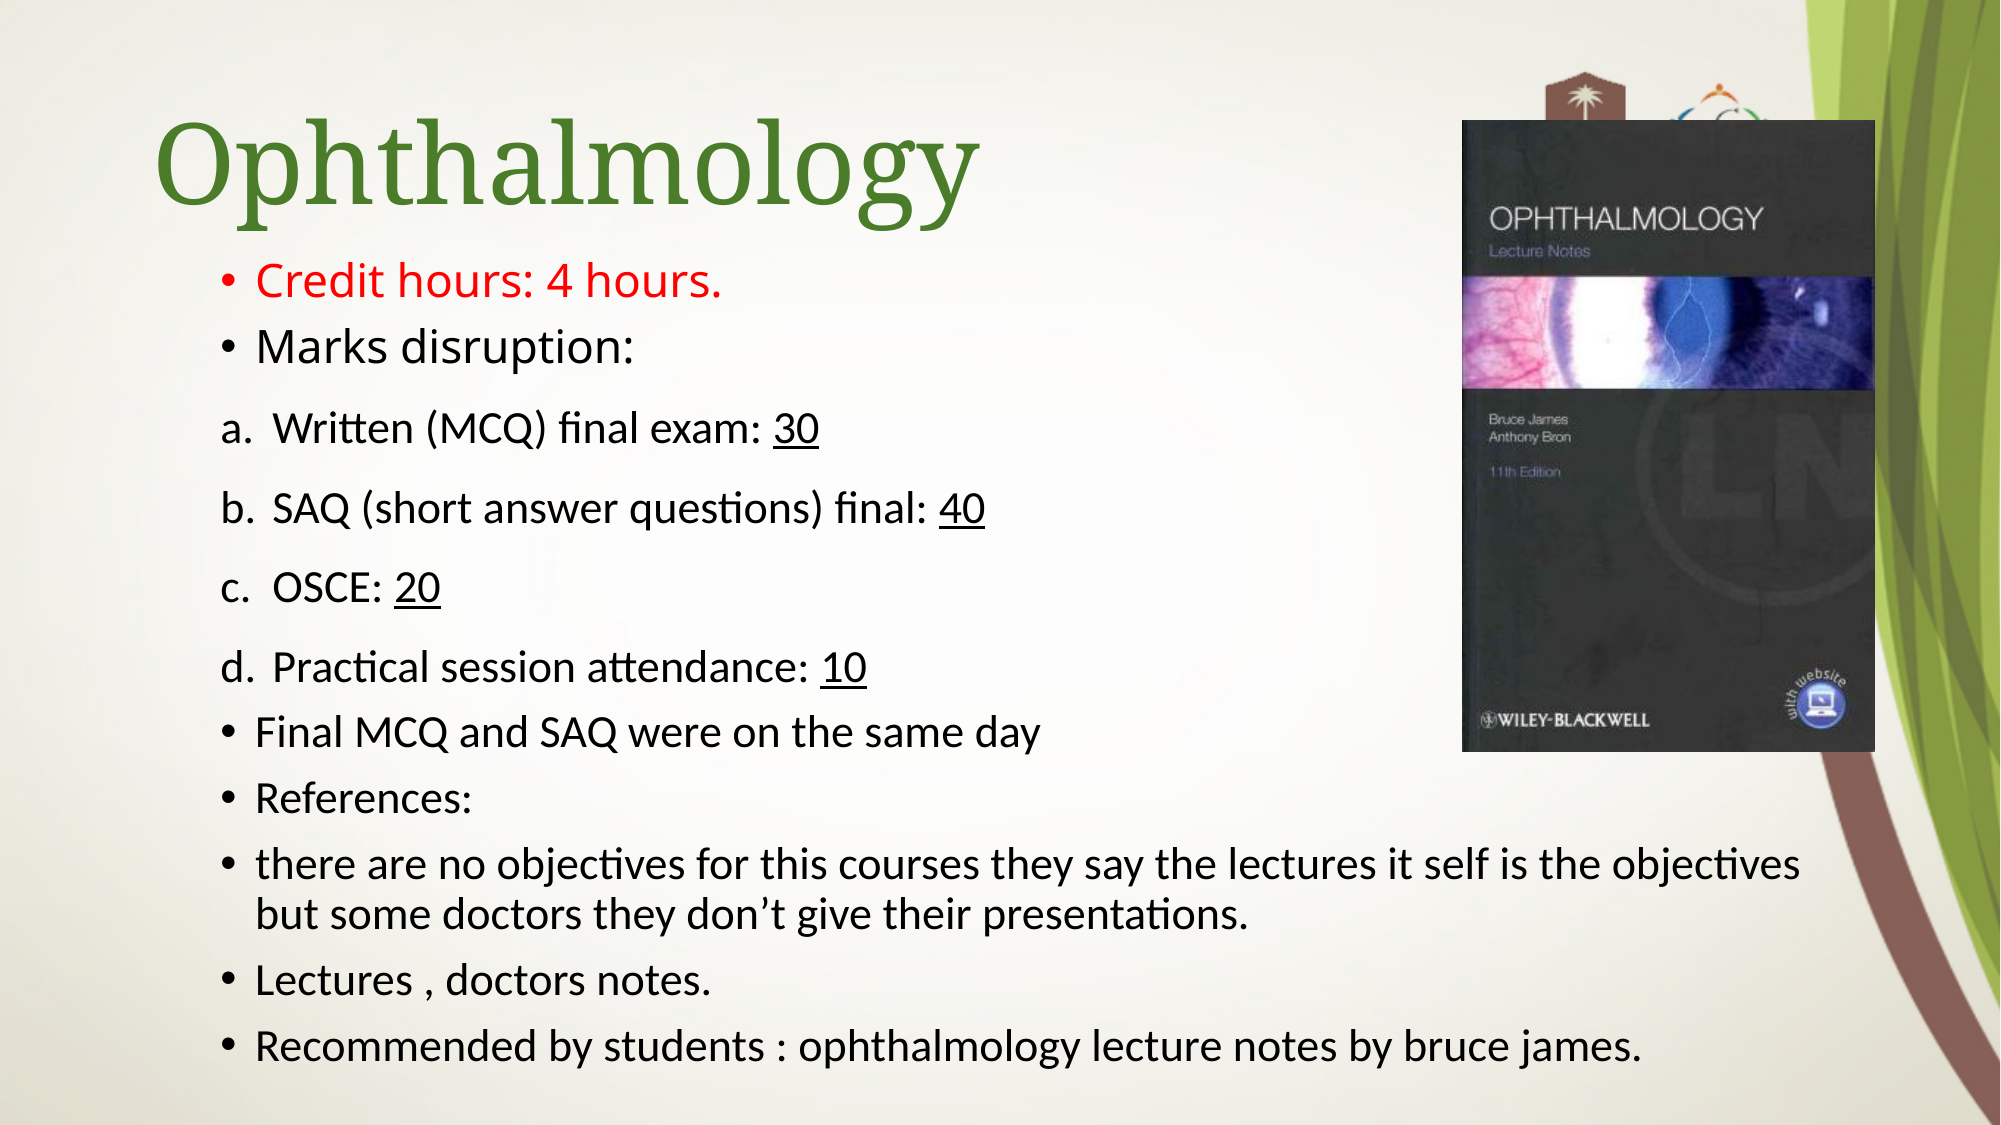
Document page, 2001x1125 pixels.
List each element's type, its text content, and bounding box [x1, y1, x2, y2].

list Credit hours: 4 hours. Marks disruption: Written (MCQ) final exam: 30 SAQ (short answer questions) final: 40 OSCE: 20 Practical session attendance: 10 Final MCQ and SAQ were on the same day References: there are no objectives for this courses they say the lectures it self is the objectives but some doctors they don’t give their presentations. Lectures , doctors notes. Recommended by students : ophthalmology lecture notes by bruce james. [205, 249, 1875, 1087]
title Ophthalmology [137, 59, 1863, 278]
picture [0, 0, 2001, 1125]
